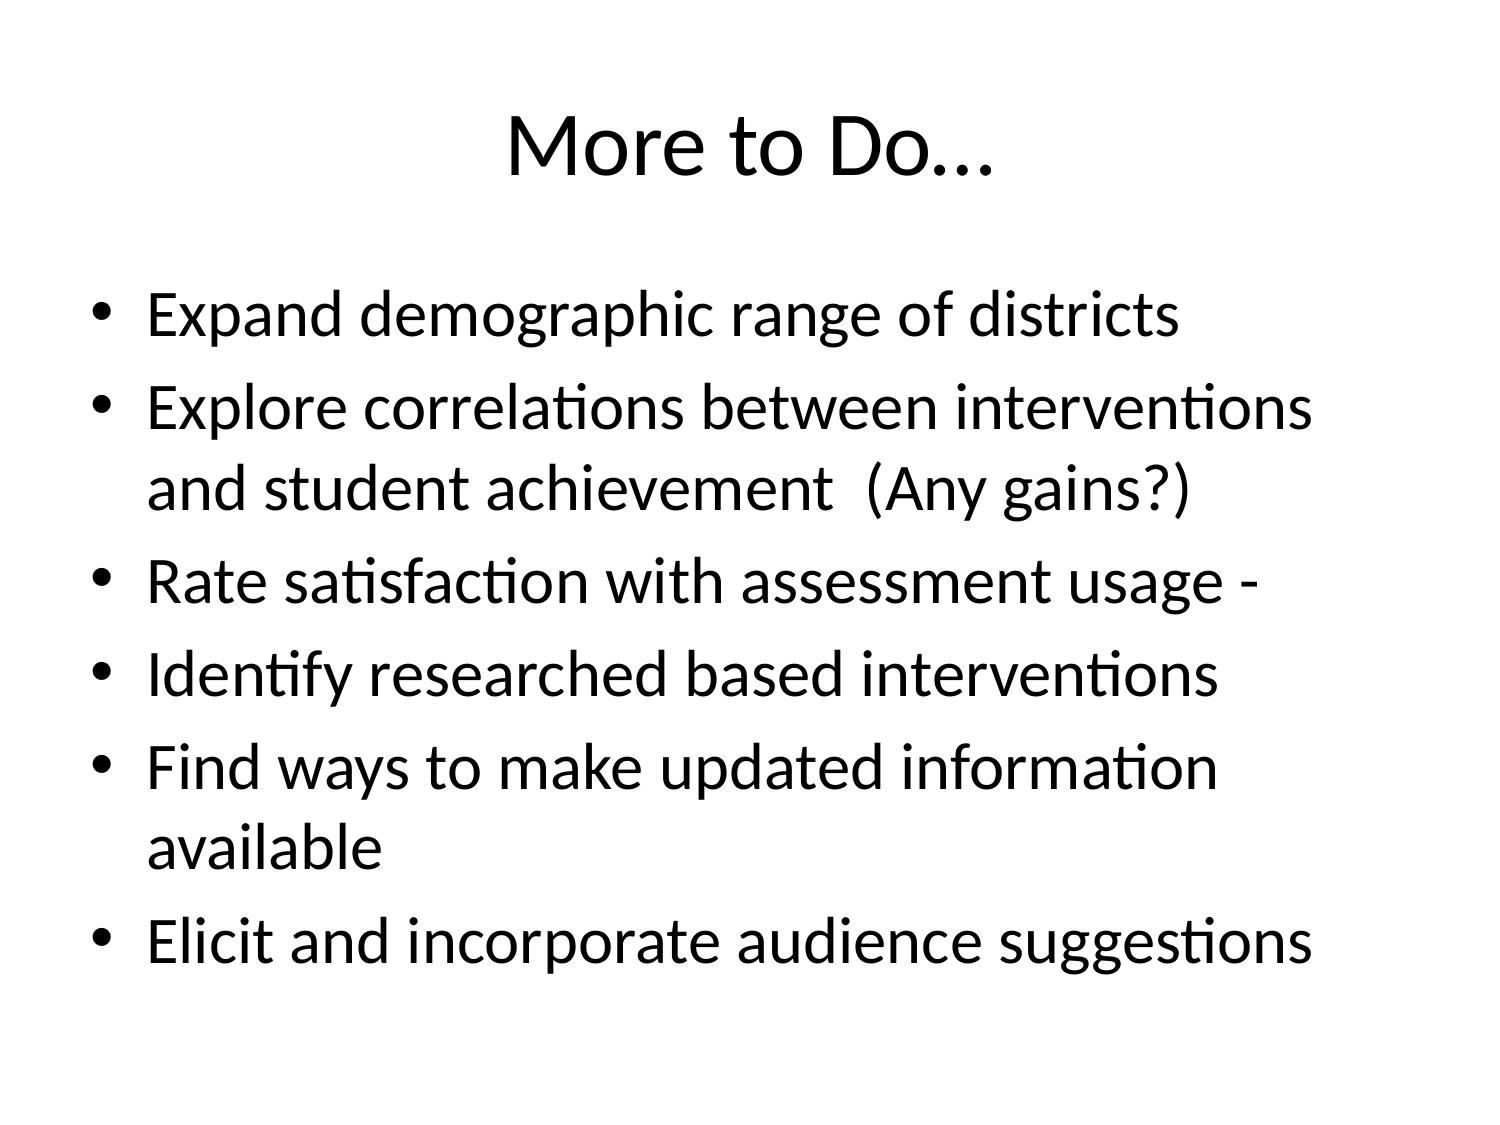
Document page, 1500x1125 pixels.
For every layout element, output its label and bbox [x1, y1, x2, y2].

list [75, 262, 1425, 1005]
title [75, 45, 1425, 233]
